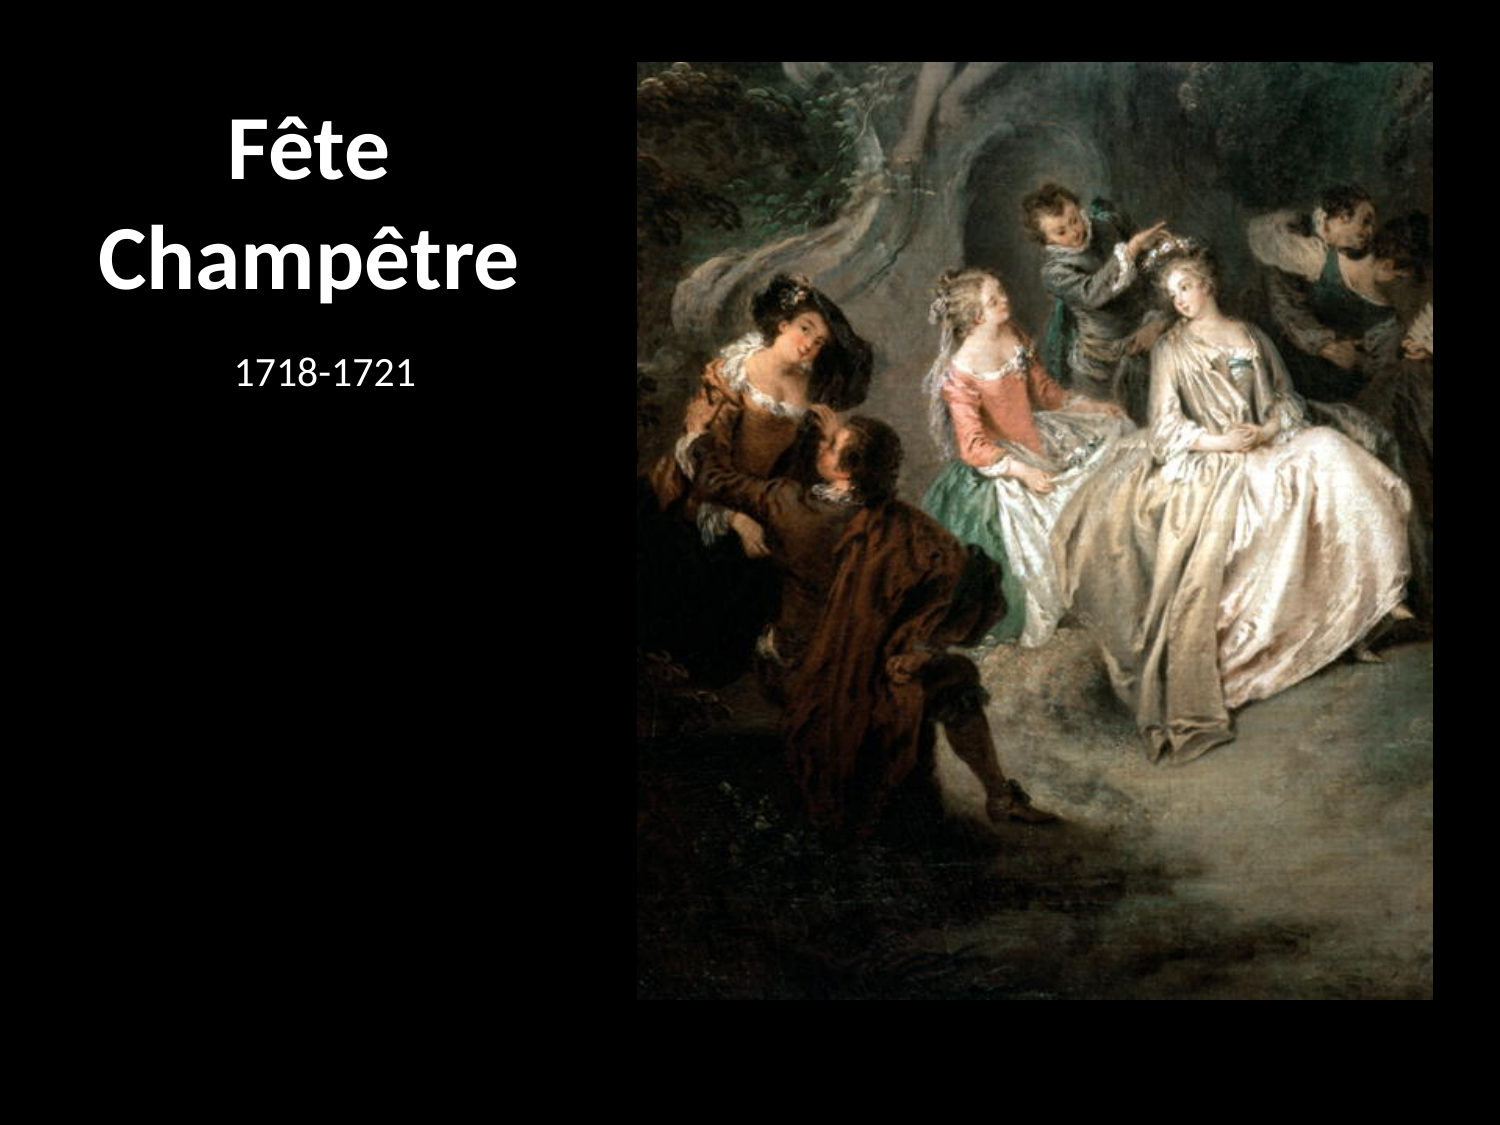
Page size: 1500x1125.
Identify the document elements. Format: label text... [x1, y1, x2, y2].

title Fête Champêtre [62, 99, 556, 316]
text_box 1718-1721 [200, 337, 450, 403]
picture [637, 62, 1434, 1001]
